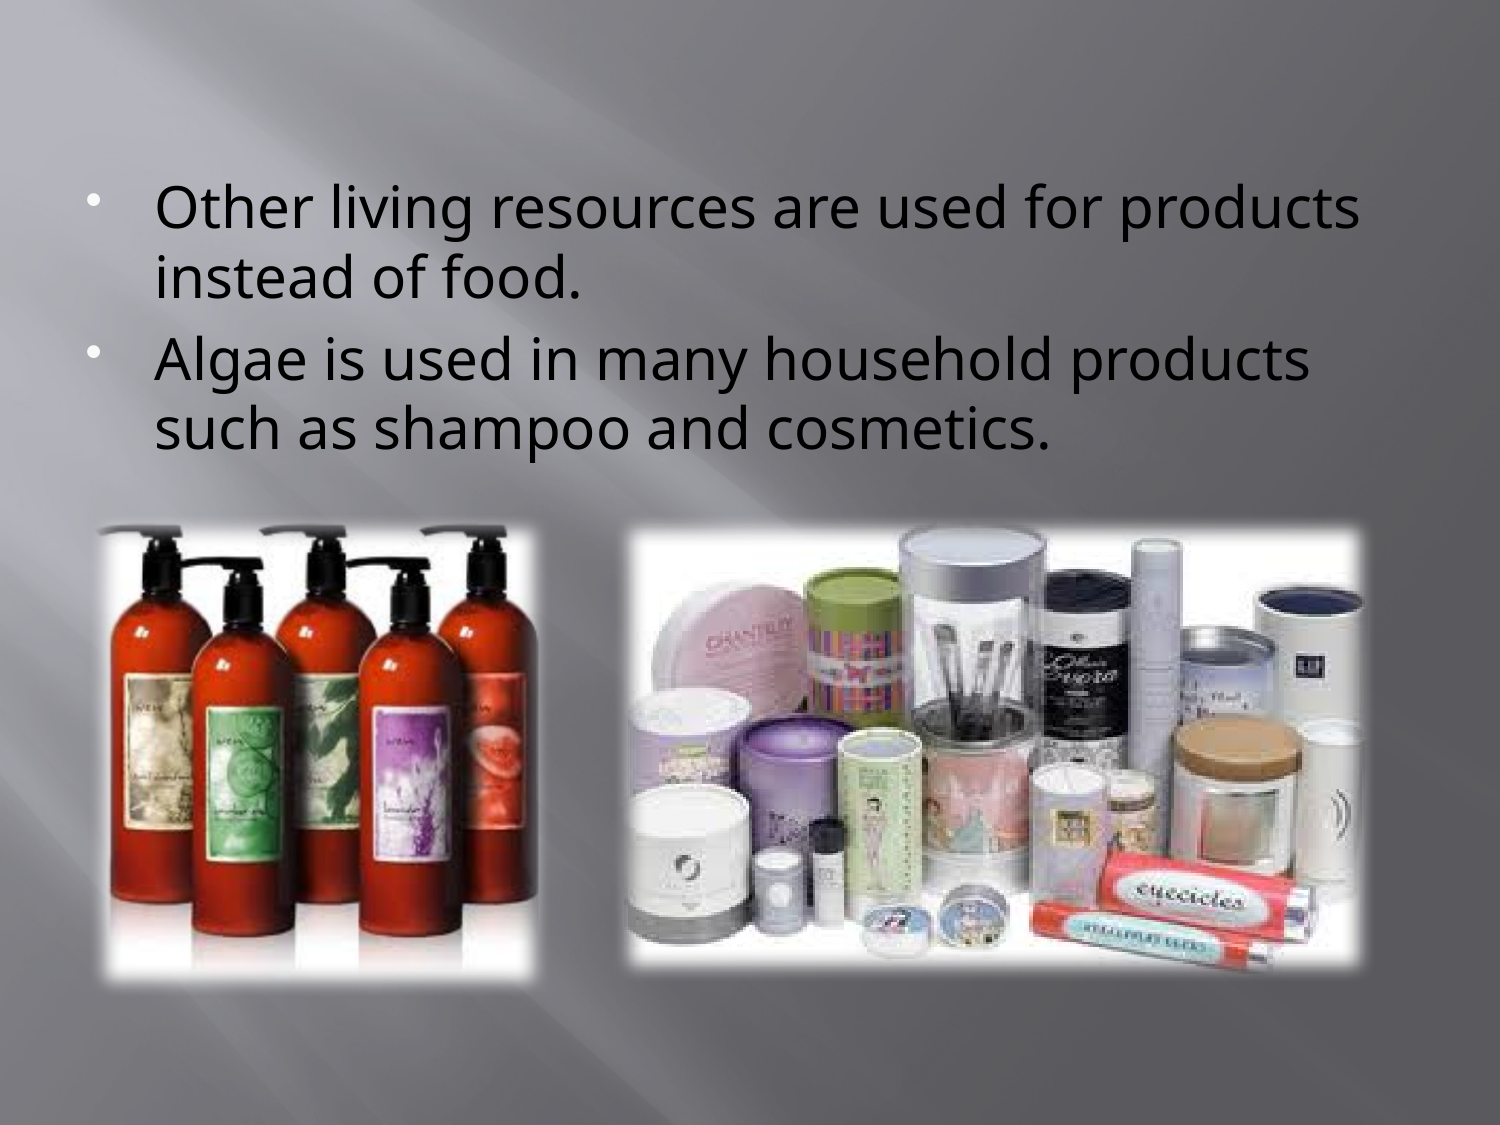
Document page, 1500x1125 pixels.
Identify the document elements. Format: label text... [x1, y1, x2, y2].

list Other living resources are used for products instead of food. Algae is used in many household products such as shampoo and cosmetics. [50, 162, 1400, 935]
picture [612, 512, 1376, 983]
picture [87, 512, 551, 999]
